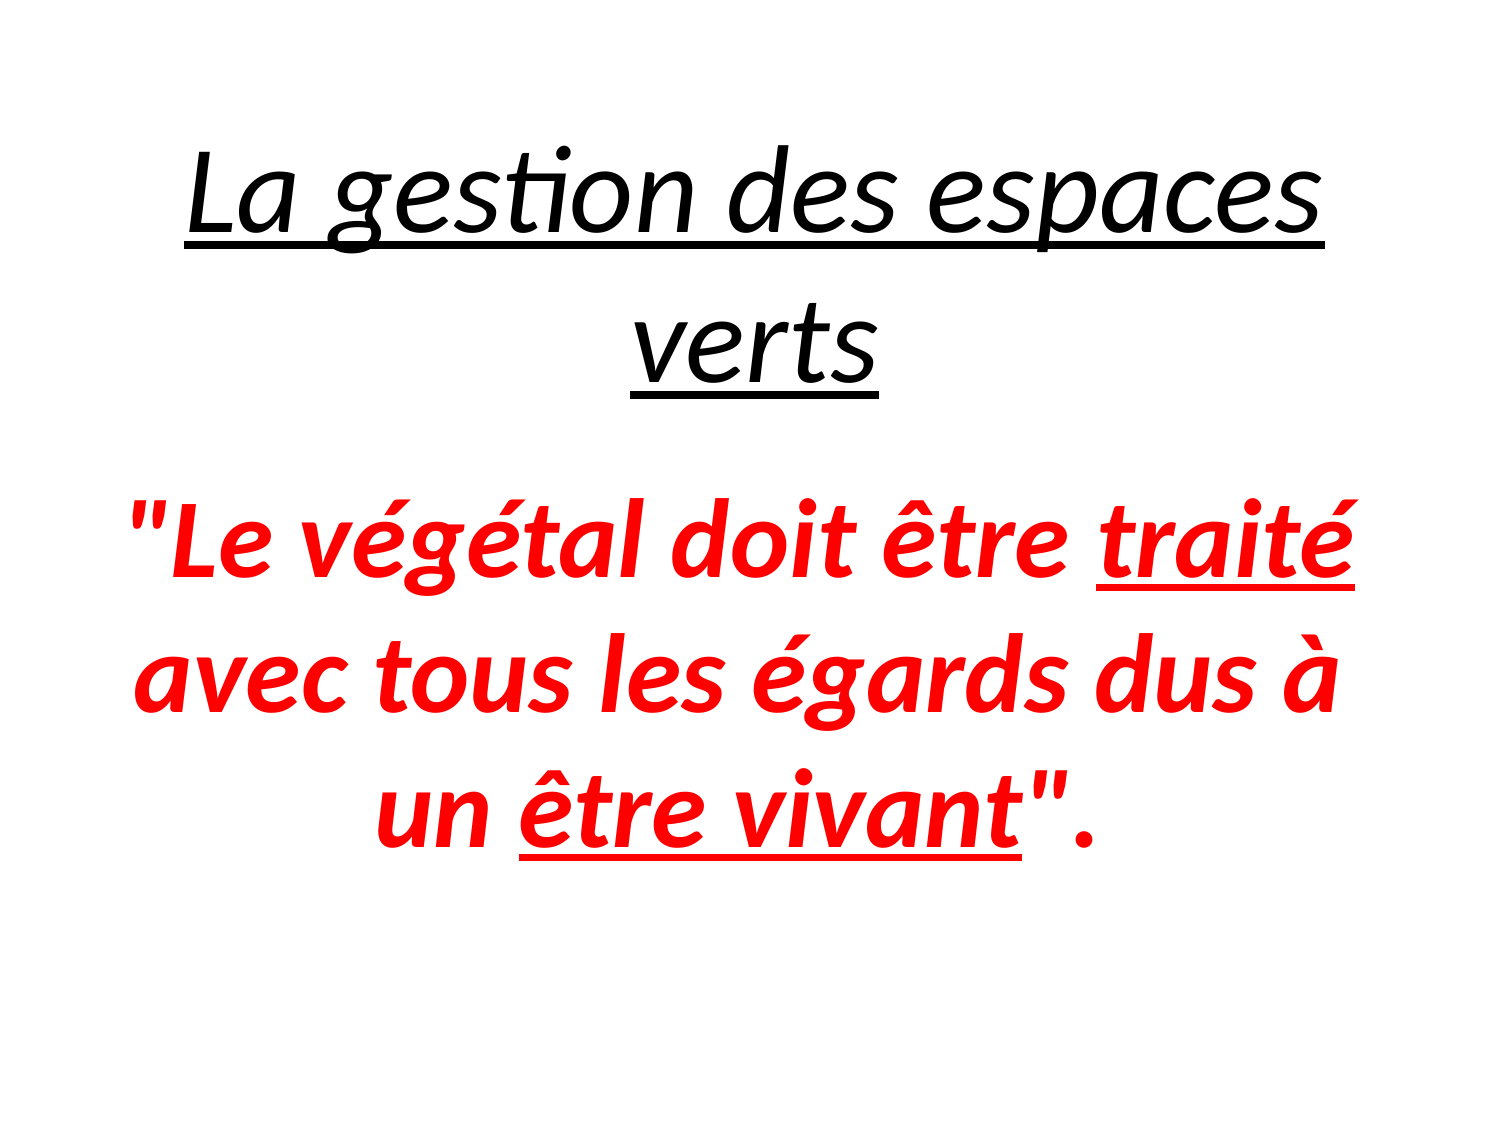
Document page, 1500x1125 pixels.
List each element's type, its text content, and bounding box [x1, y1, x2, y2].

subtitle "Le végétal doit être traité avec tous les égards dus à un être vivant". [46, 457, 1430, 898]
title La gestion des espaces verts [117, 58, 1393, 457]
